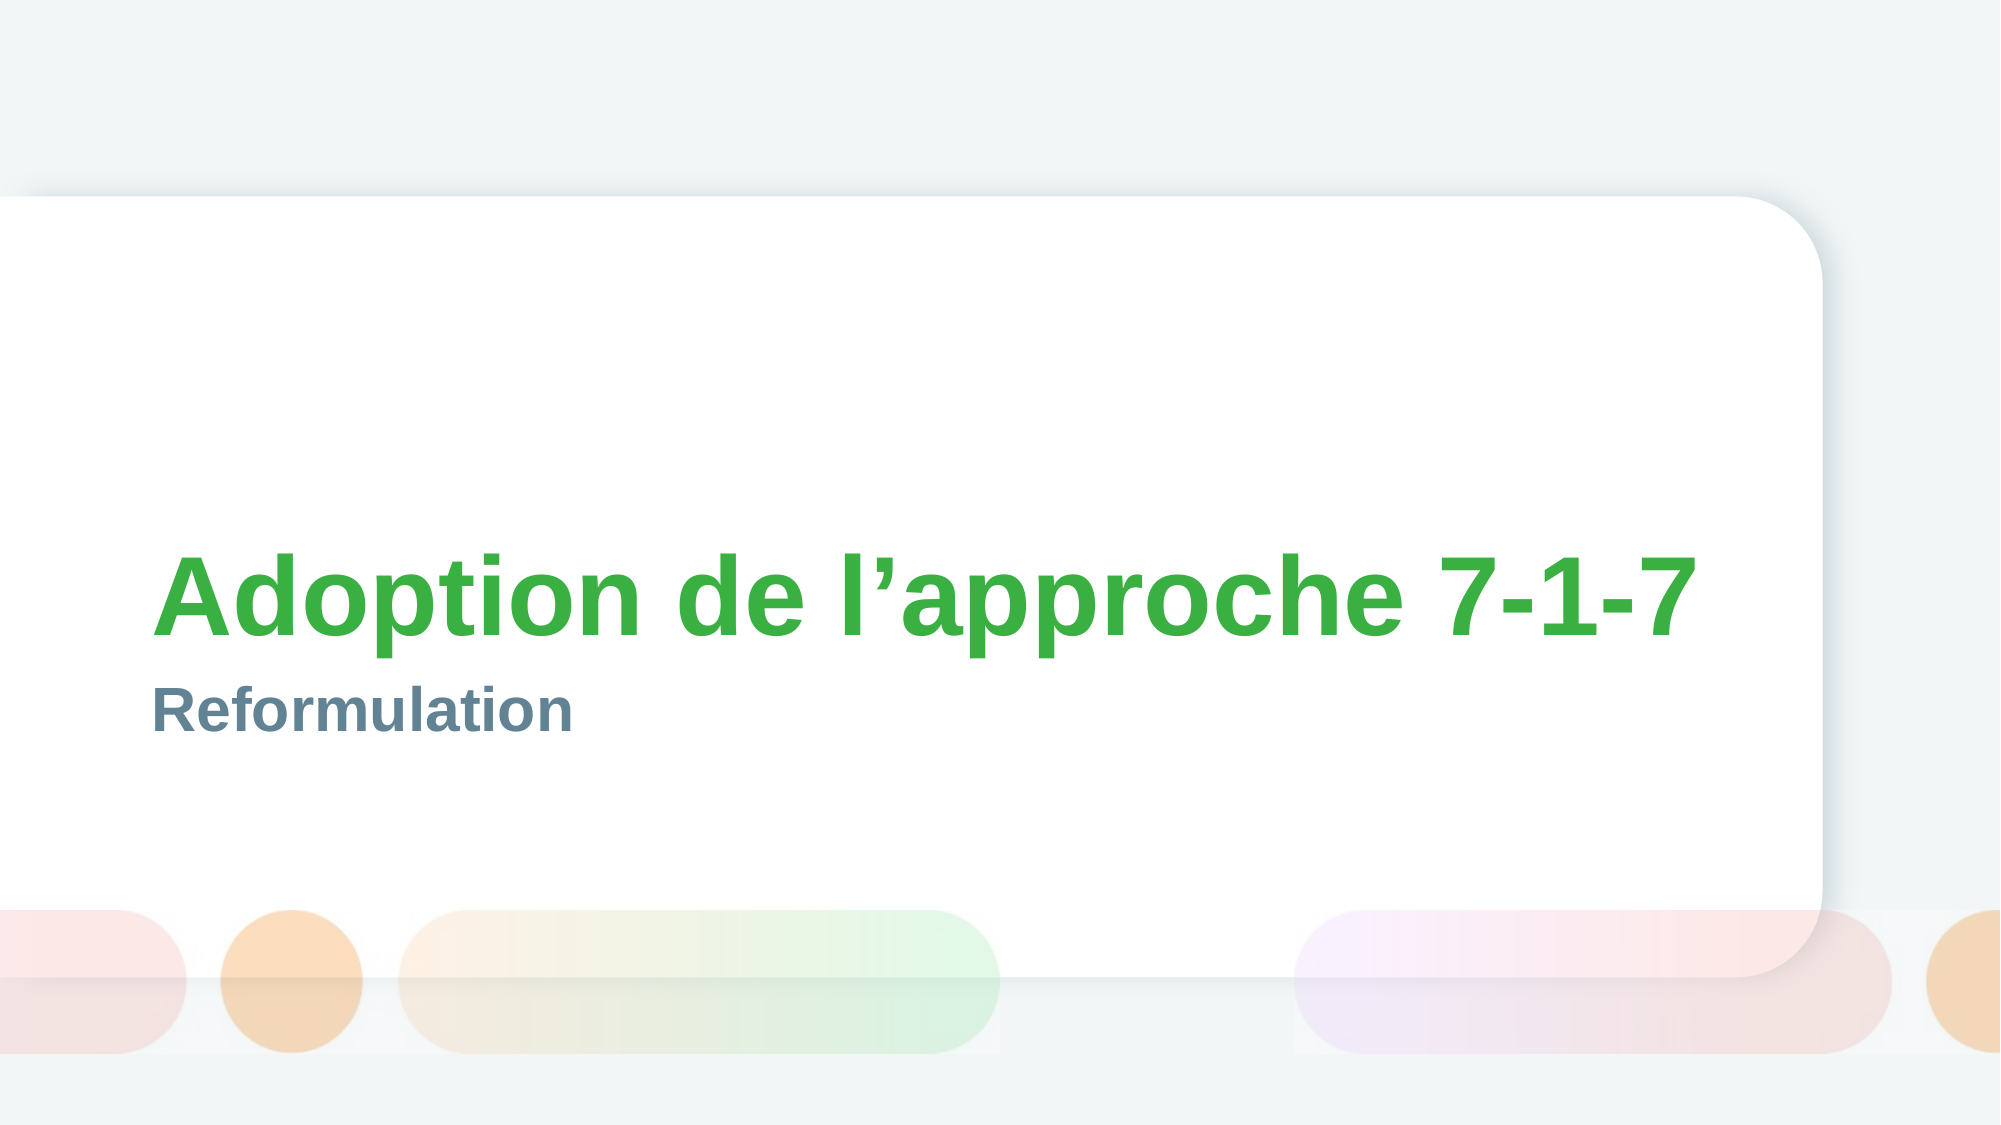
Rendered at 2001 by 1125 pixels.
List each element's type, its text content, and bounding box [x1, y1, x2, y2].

list Reformulation [136, 670, 1729, 823]
title Adoption de l’approche 7-1-7 [136, 313, 1729, 666]
